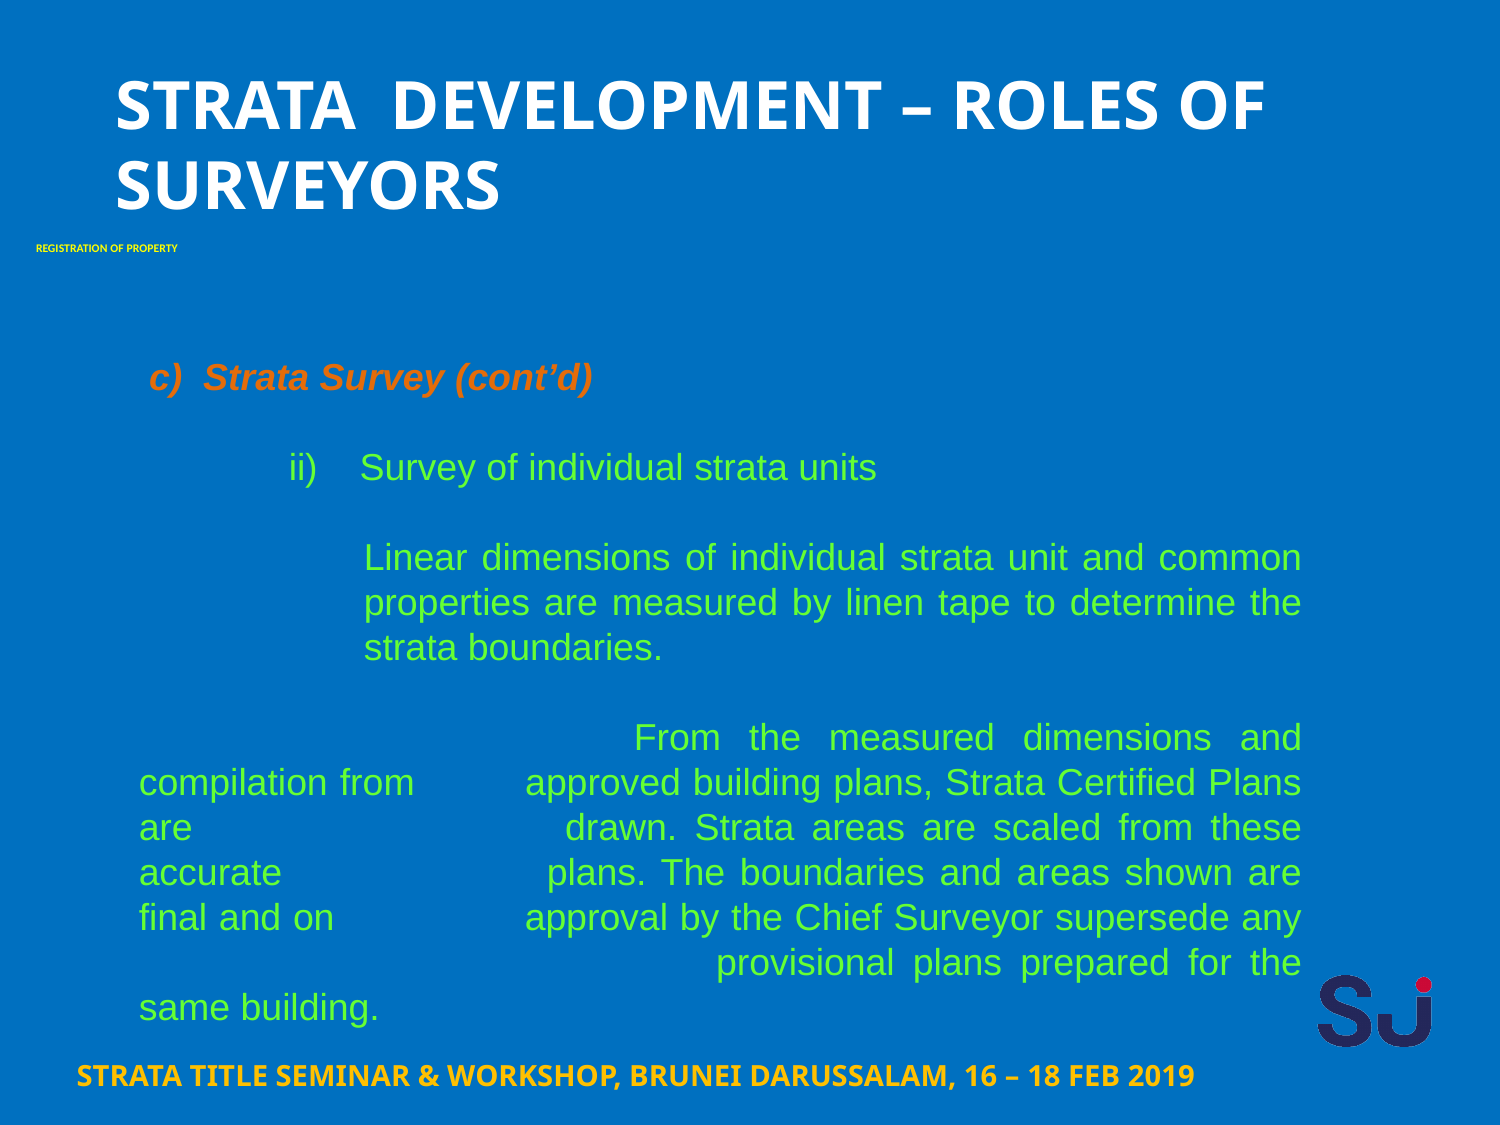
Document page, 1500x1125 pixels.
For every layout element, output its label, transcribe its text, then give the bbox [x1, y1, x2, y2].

picture [1316, 975, 1433, 1049]
subtitle REGISTRATION OF PROPERTY [0, 231, 1282, 338]
title STRATA DEVELOPMENT – ROLES OF SURVEYORS [100, 101, 1433, 185]
text_box STRATA TITLE SEMINAR & WORKSHOP, BRUNEI DARUSSALAM, 16 – 18 FEB 2019 [61, 1049, 123, 1100]
text_box c) Strata Survey (cont’d) ii) Survey of individual strata units Linear dimensions of individual strata unit and common properties are measured by linen tape to determine the strata boundaries. From the measured dimensions and compilation from approved building plans, Strata Certified Plans are drawn. Strata areas are scaled from these accurate plans. The boundaries and areas shown are final and on approval by the Chief Surveyor supersede any provisional plans prepared for the same building. [123, 345, 1317, 1125]
